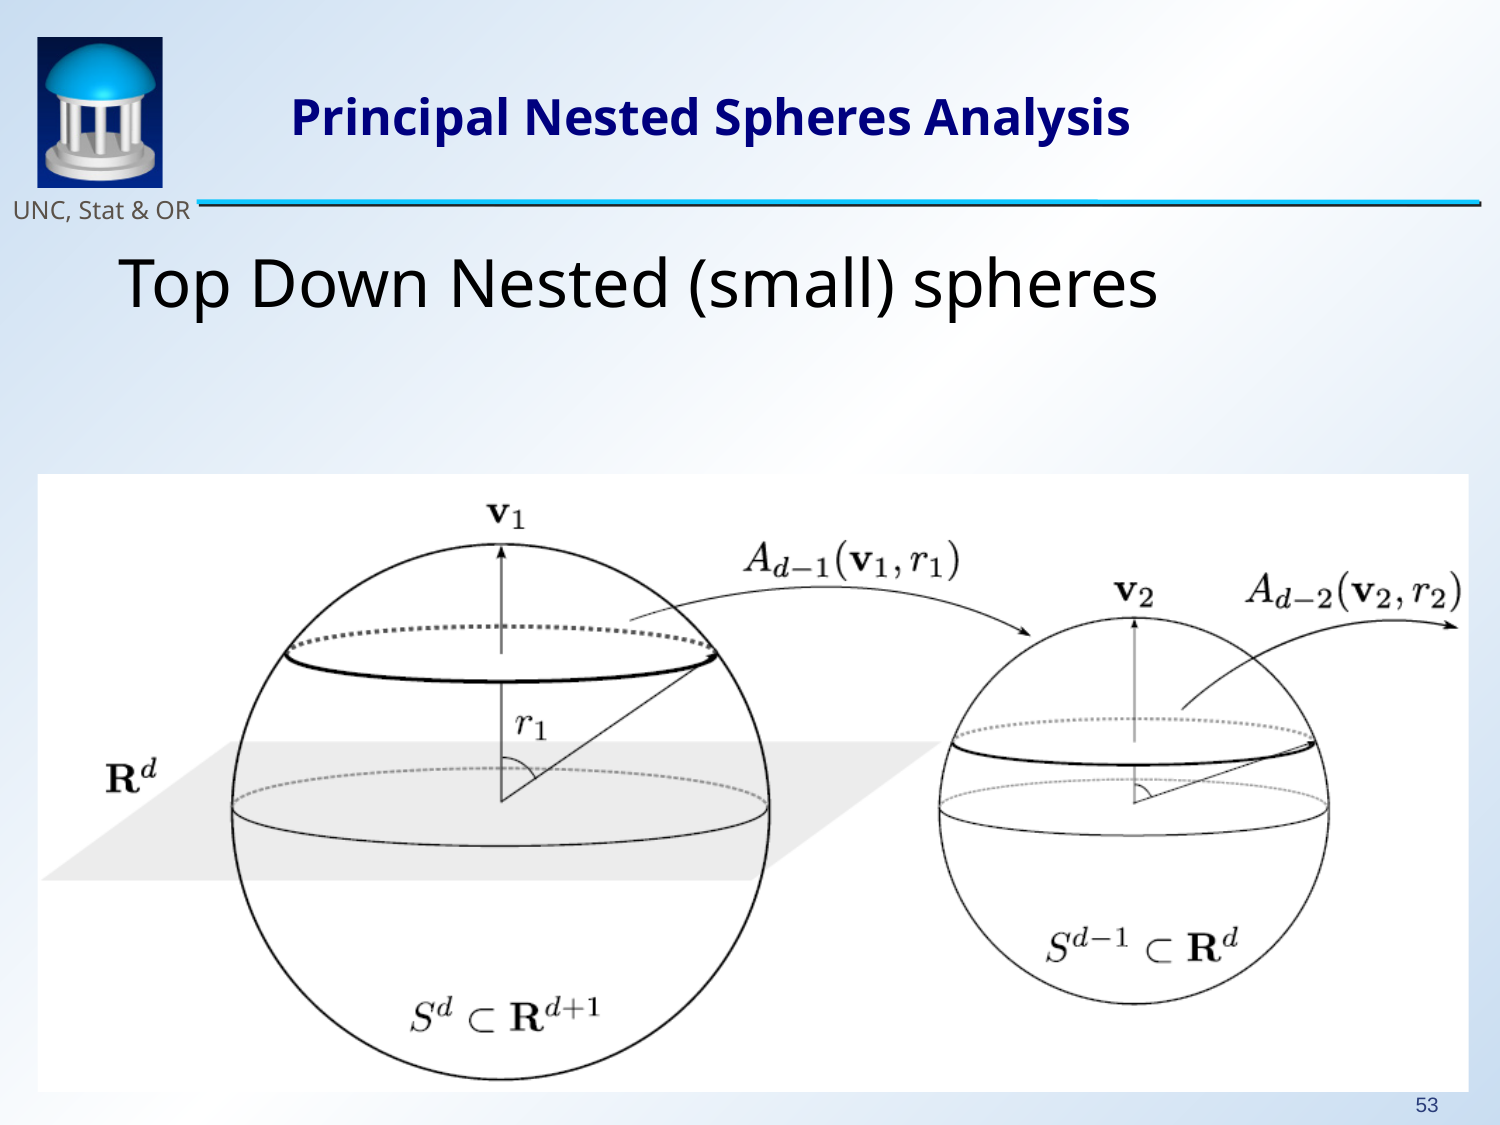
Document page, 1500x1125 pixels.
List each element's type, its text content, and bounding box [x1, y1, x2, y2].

picture [37, 474, 1469, 1092]
title Principal Nested Spheres Analysis [274, 74, 1448, 156]
list Top Down Nested (small) spheres [103, 224, 1432, 473]
